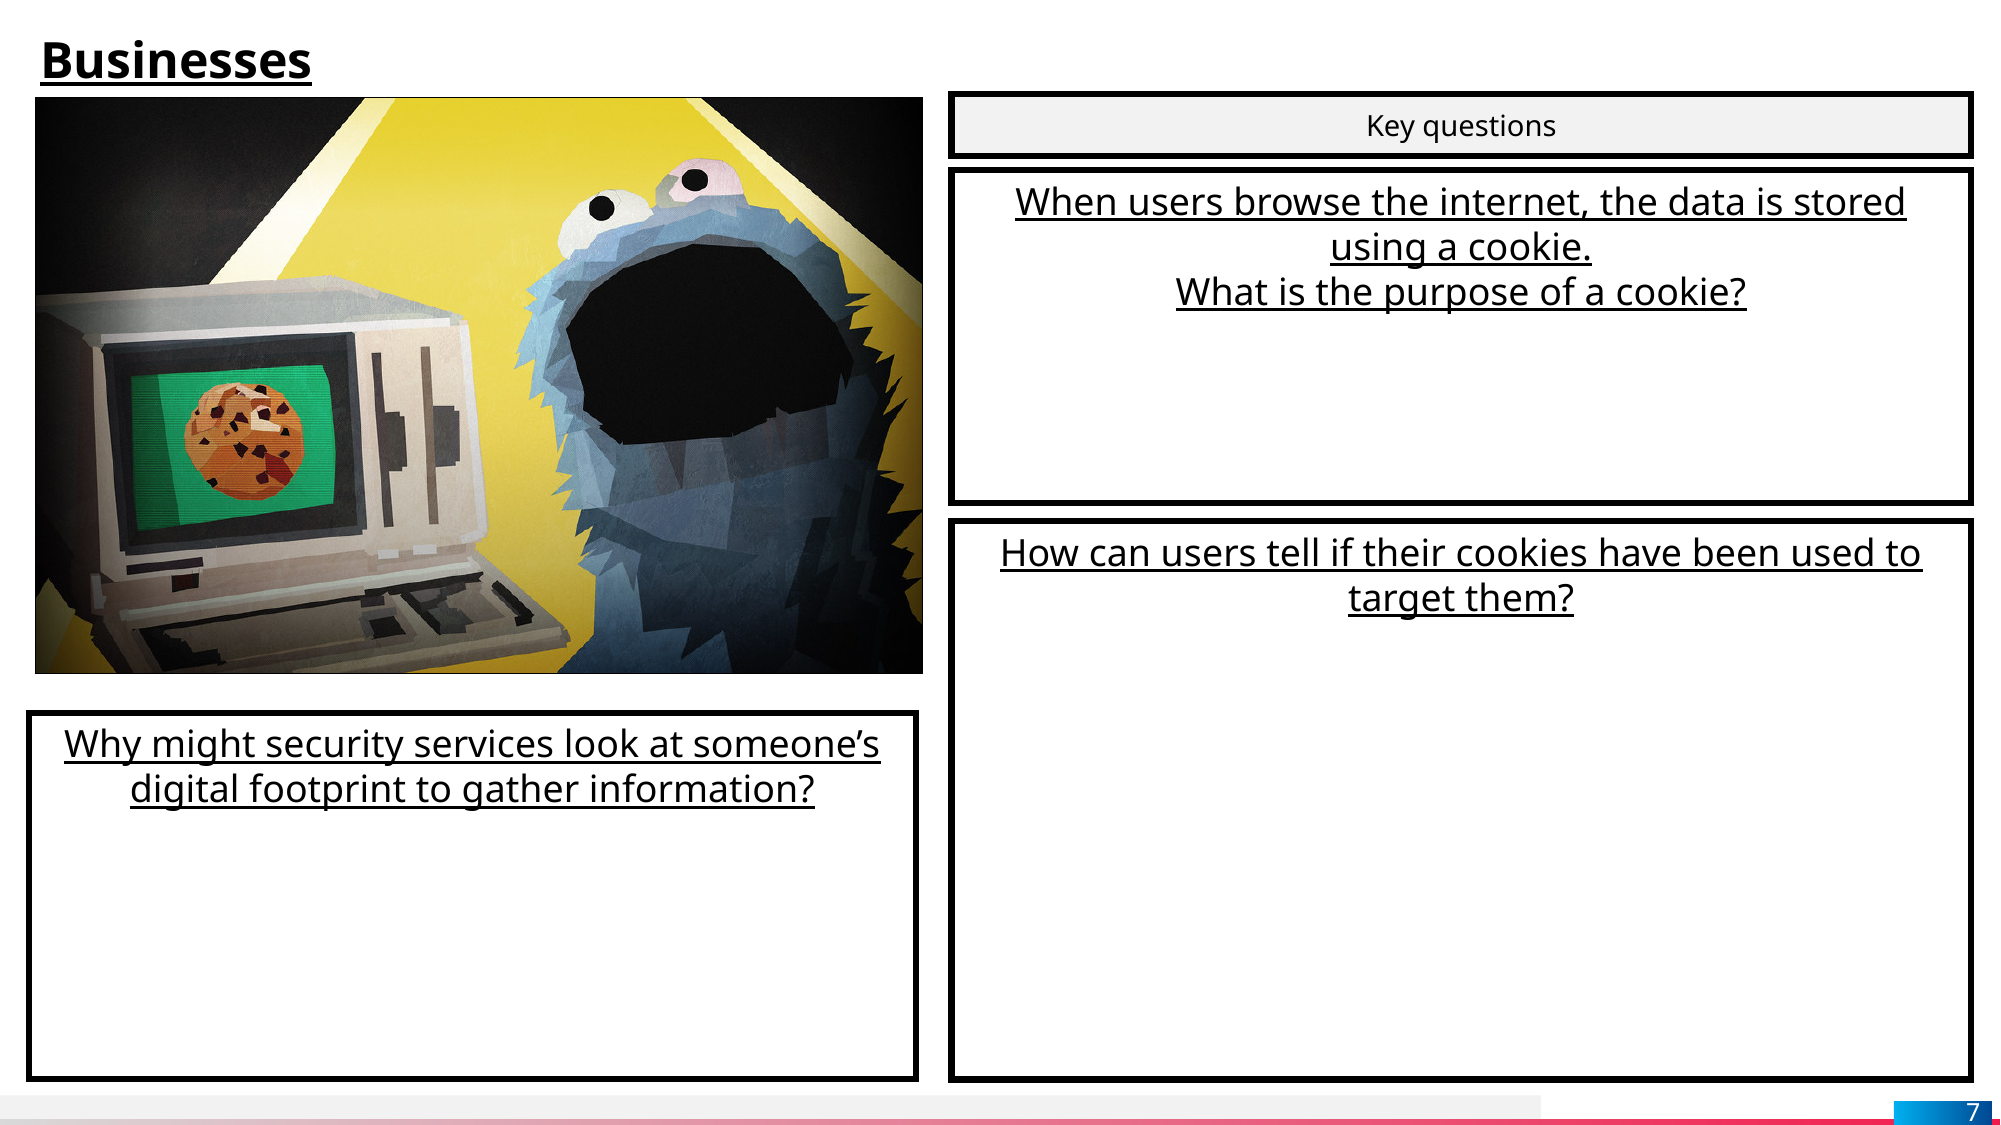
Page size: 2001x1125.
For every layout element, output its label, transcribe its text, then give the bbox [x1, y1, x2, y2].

text_box Businesses [25, 21, 2000, 96]
text_box How can users tell if their cookies have been used to target them? [951, 520, 1972, 1080]
text_box When users browse the internet, the data is stored using a cookie. What is the purpose of a cookie? [951, 169, 1972, 504]
text_box Key questions [951, 93, 1972, 157]
picture [35, 97, 923, 674]
text_box Why might security services look at someone’s digital footprint to gather information? [28, 712, 917, 1080]
slide_number 7 [1893, 1101, 1992, 1125]
